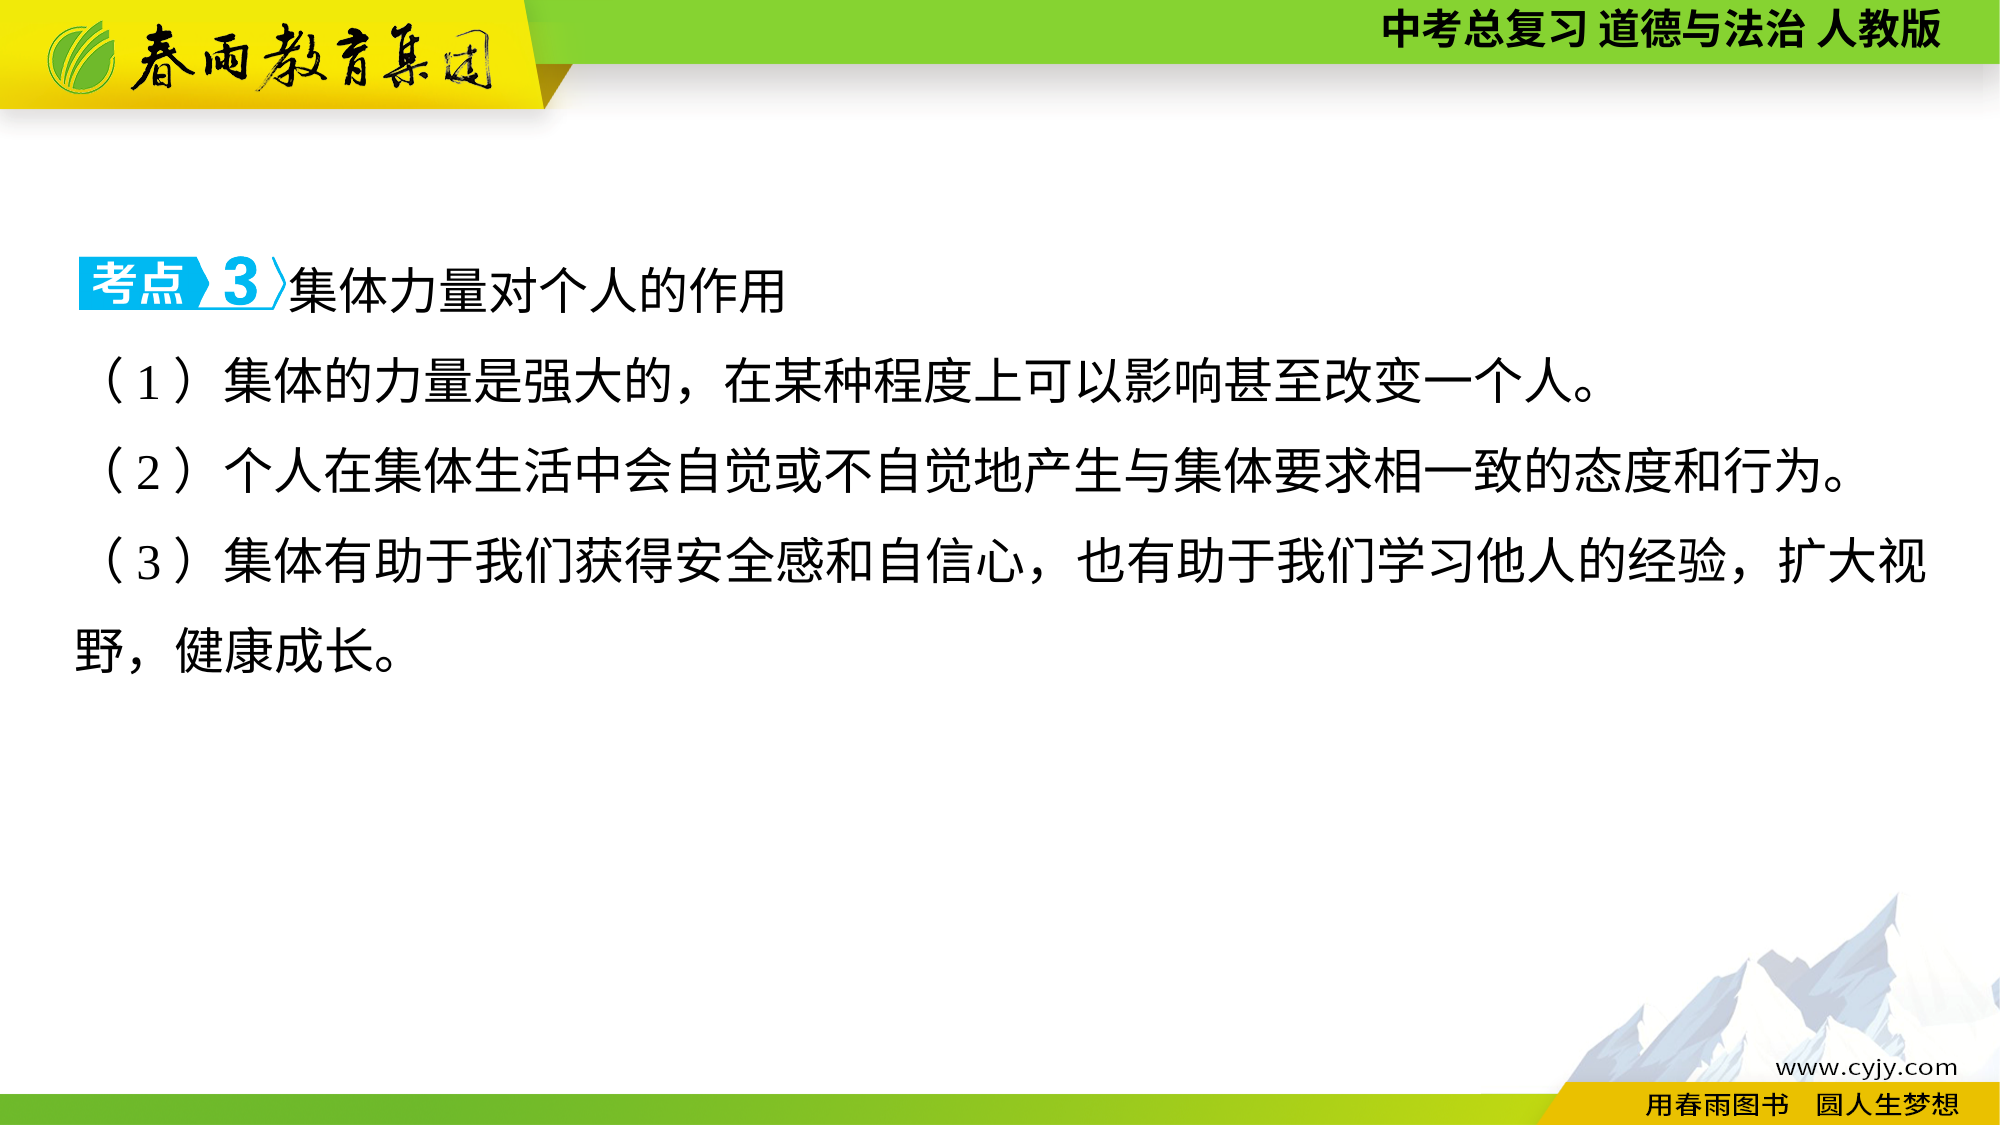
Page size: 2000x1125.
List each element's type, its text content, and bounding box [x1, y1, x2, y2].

picture [0, 0, 2000, 1125]
list 集体力量对个人的作用 （1）集体的力量是强大的，在某种程度上可以影响甚至改变一个人。 （2）个人在集体生活中会自觉或不自觉地产生与集体要求相一致的态度和行为。 （3）集体有助于我们获得安全感和自信心，也有助于我们学习他人的经验，扩大视野，健康成长。 [59, 222, 1944, 681]
